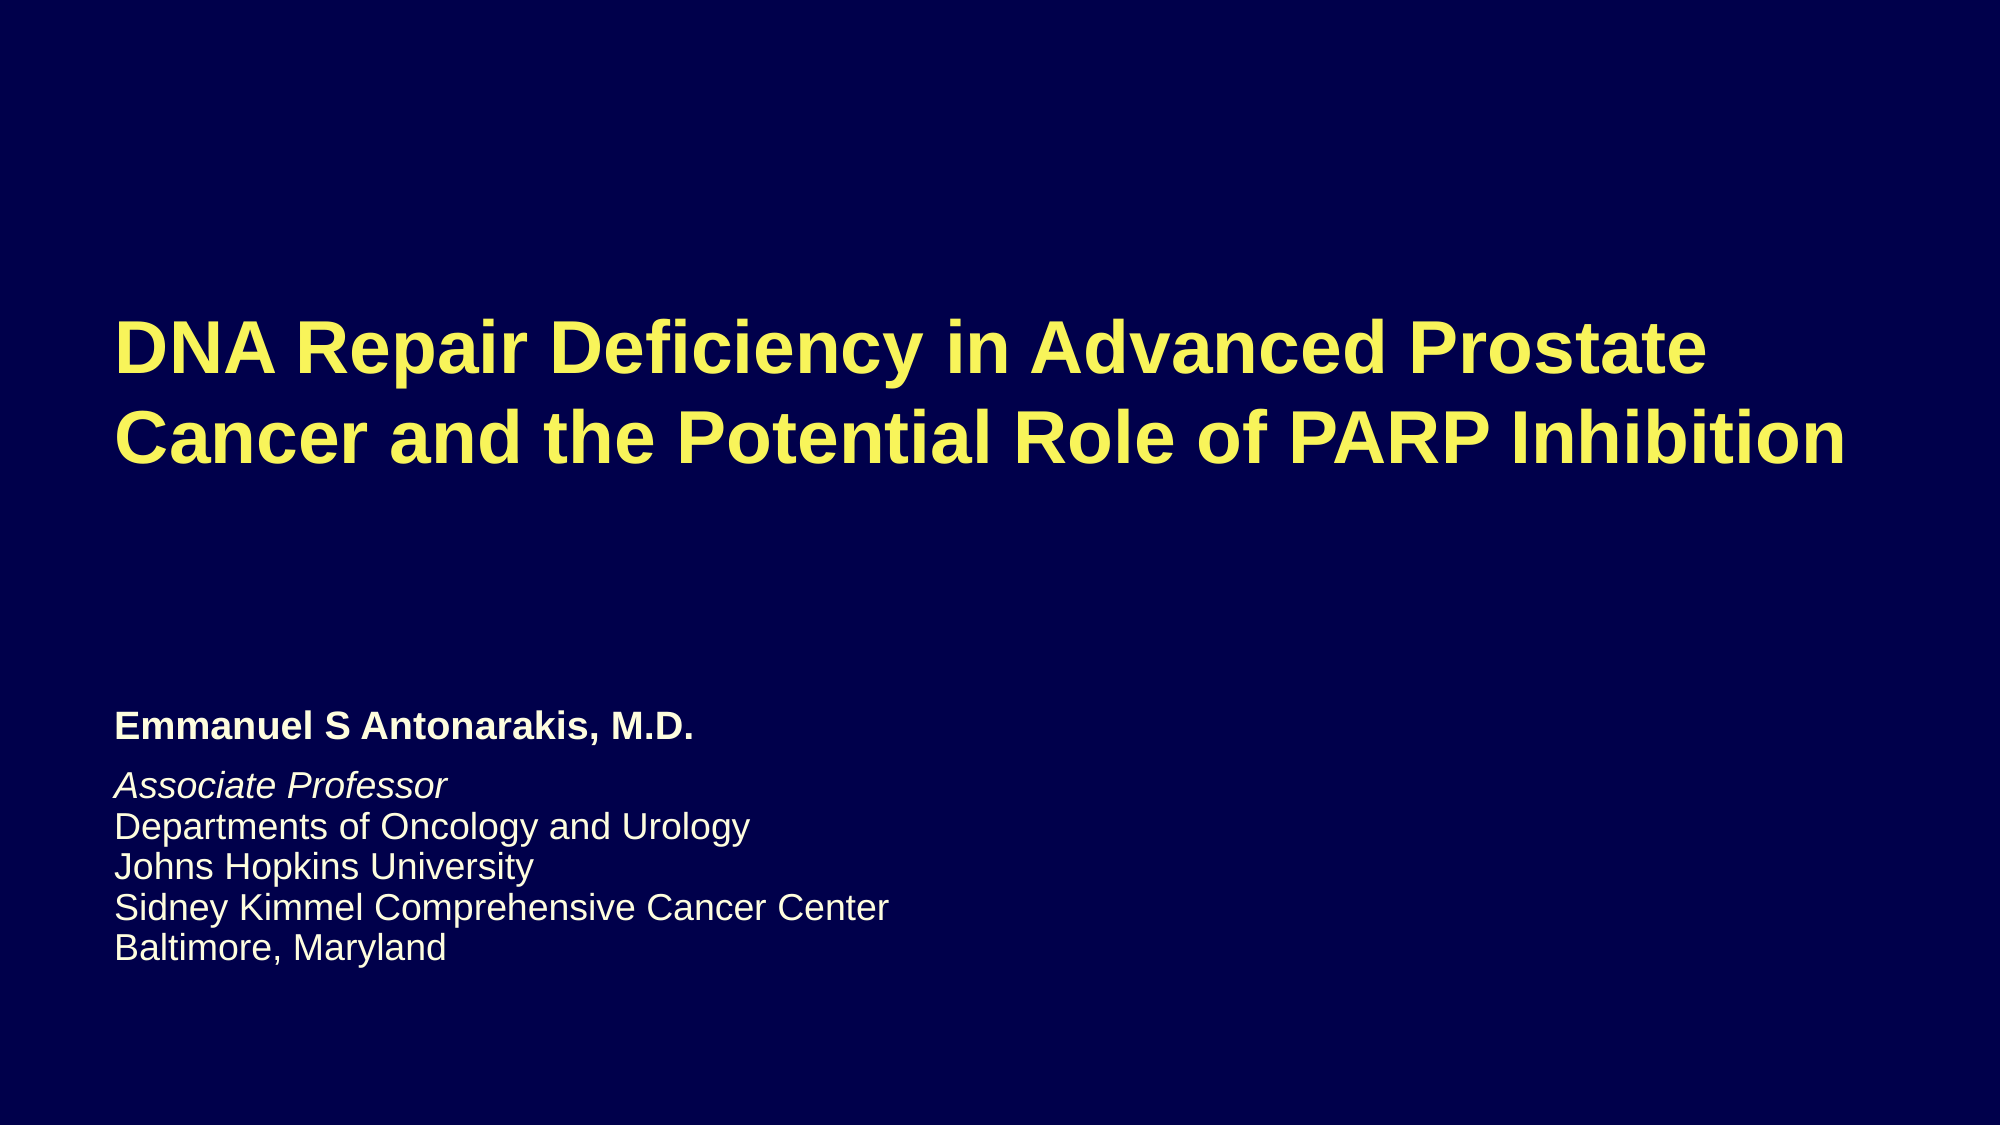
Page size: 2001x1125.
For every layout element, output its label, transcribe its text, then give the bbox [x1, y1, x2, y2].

list Emmanuel S Antonarakis, M.D. Associate Professor Departments of Oncology and Urology Johns Hopkins University Sidney Kimmel Comprehensive Cancer Center Baltimore, Maryland [99, 698, 1884, 1014]
title DNA Repair Deficiency in Advanced Prostate Cancer and the Potential Role of PARP Inhibition [100, 298, 1884, 480]
